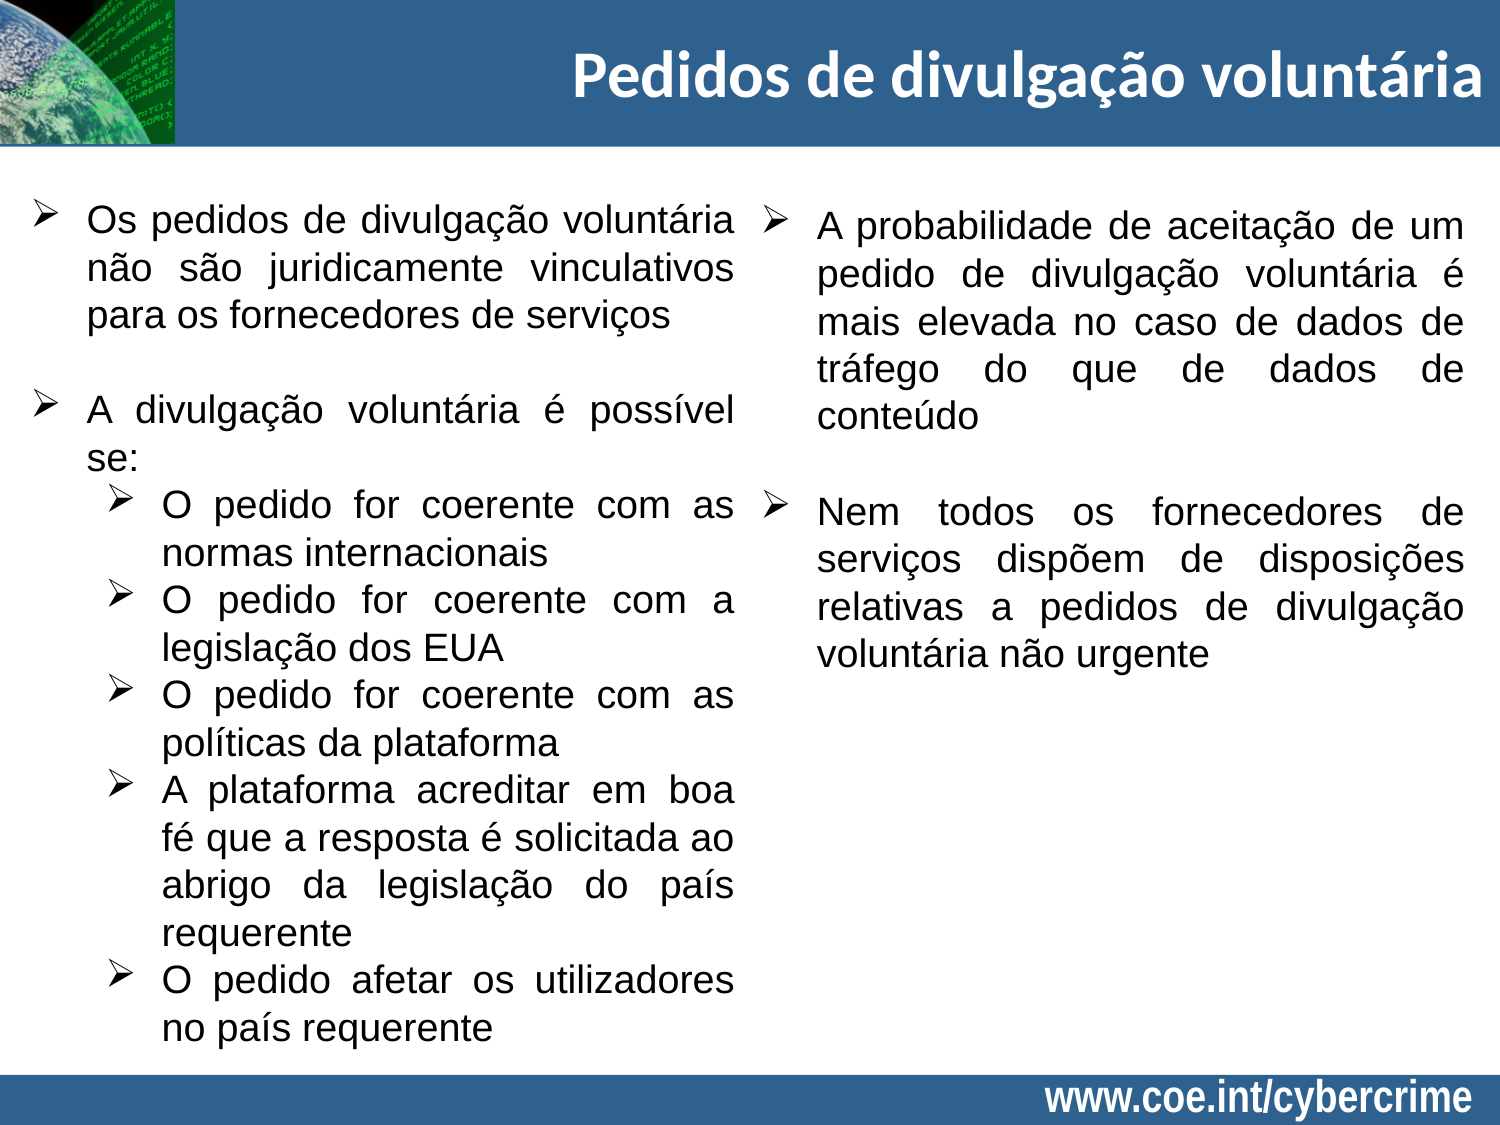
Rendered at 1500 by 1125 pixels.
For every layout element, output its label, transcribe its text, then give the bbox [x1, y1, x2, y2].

text_box A probabilidade de aceitação de um pedido de divulgação voluntária é mais elevada no caso de dados de tráfego do que de dados de conteúdo Nem todos os fornecedores de serviços dispõem de disposições relativas a pedidos de divulgação voluntária não urgente [745, 193, 1480, 683]
picture [0, 0, 175, 144]
text_box www.coe.int/cybercrime [1030, 1059, 1500, 1125]
text_box Os pedidos de divulgação voluntária não são juridicamente vinculativos para os fornecedores de serviços A divulgação voluntária é possível se: O pedido for coerente com as normas internacionais O pedido for coerente com a legislação dos EUA O pedido for coerente com as políticas da plataforma A plataforma acreditar em boa fé que a resposta é solicitada ao abrigo da legislação do país requerente O pedido afetar os utilizadores no país requerente [15, 186, 750, 1057]
text_box [0, 1073, 1030, 1125]
text_box Pedidos de divulgação voluntária [177, 0, 1500, 149]
